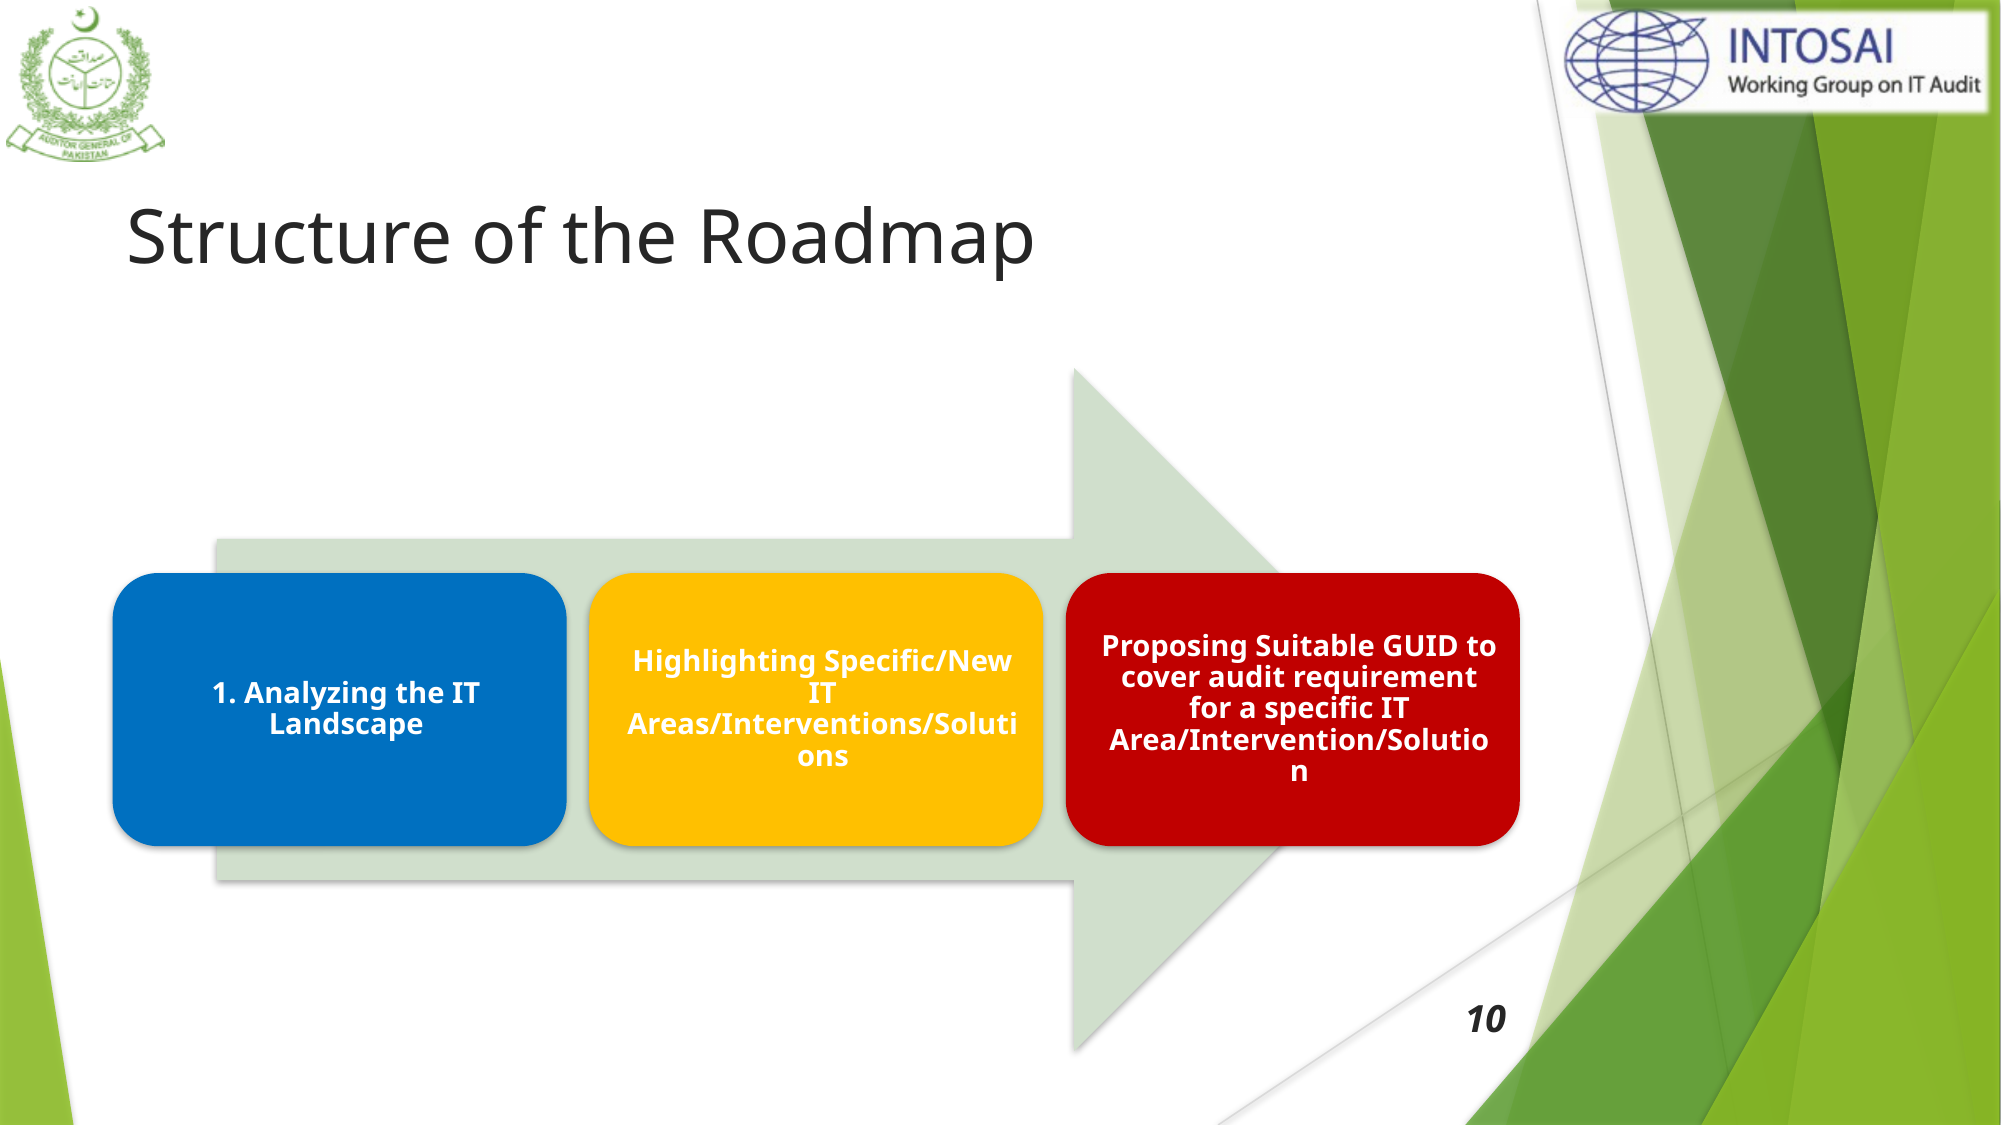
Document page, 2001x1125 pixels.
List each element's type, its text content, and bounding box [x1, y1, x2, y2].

title Structure of the Roadmap [111, 180, 1522, 367]
picture [1567, 13, 1985, 111]
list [110, 367, 1522, 1052]
